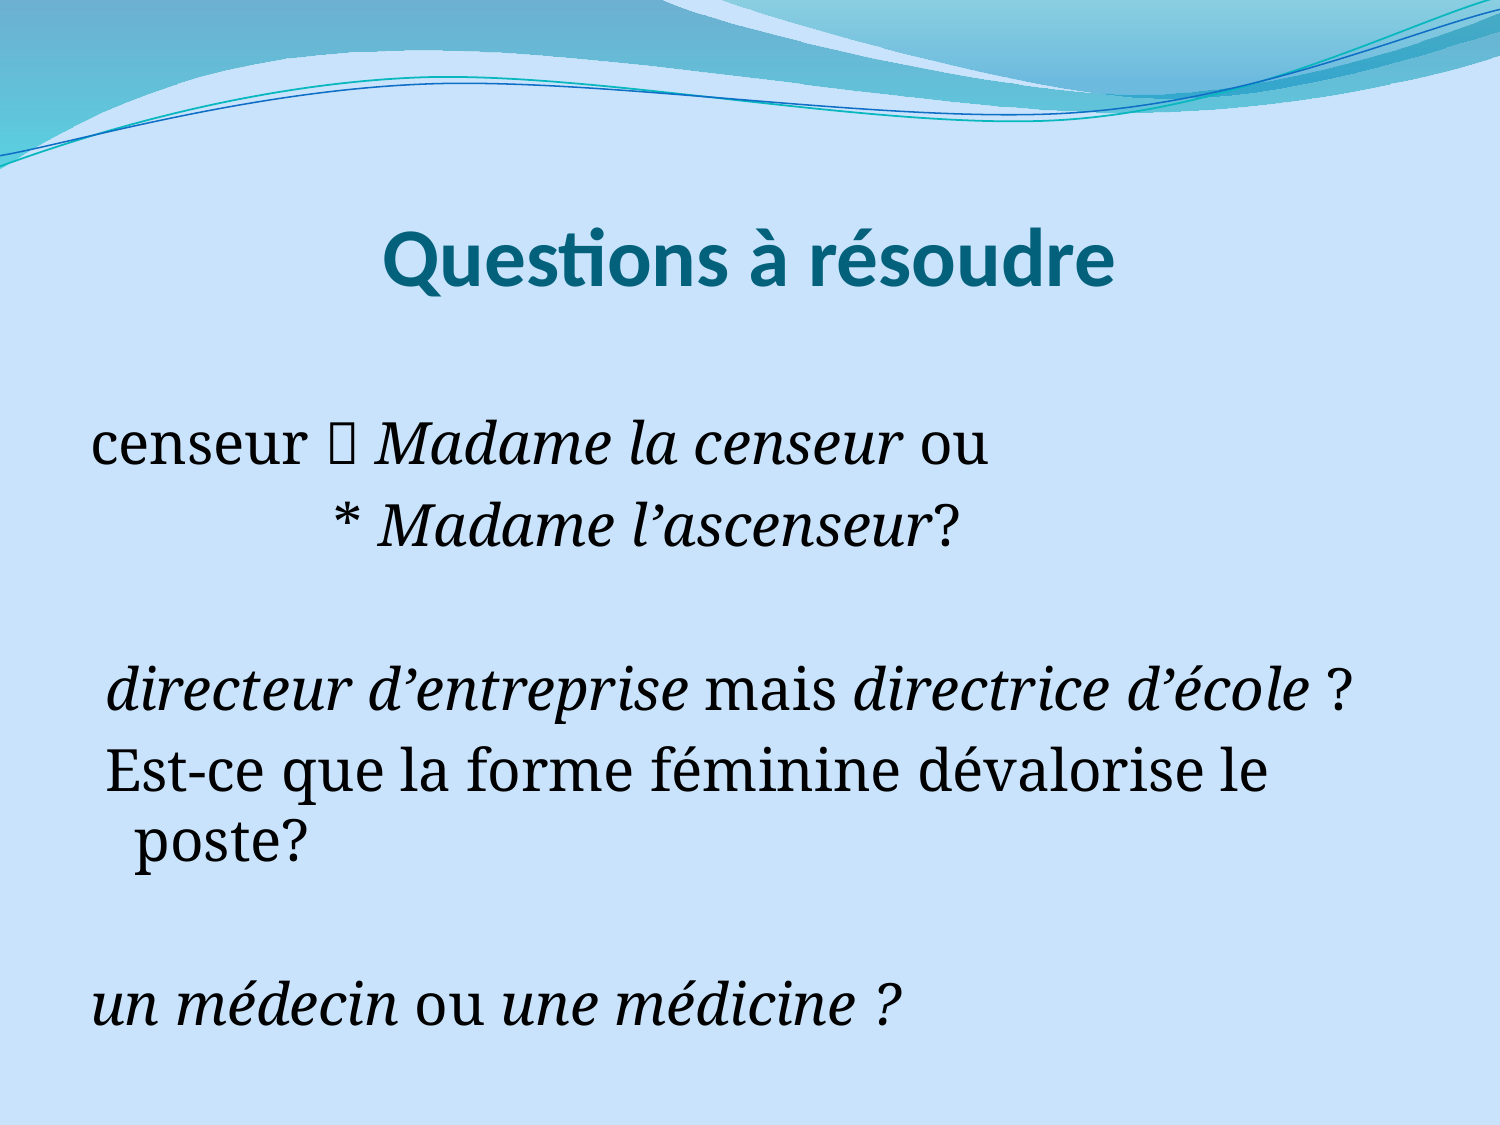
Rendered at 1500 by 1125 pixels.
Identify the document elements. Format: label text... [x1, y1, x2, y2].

title Questions à résoudre [74, 115, 1426, 304]
list censeur  Madame la censeur ou * Madame l’ascenseur? directeur d’entreprise mais directrice d’école ? Est-ce que la forme féminine dévalorise le poste? un médecin ou une médicine ? [74, 317, 1426, 1038]
